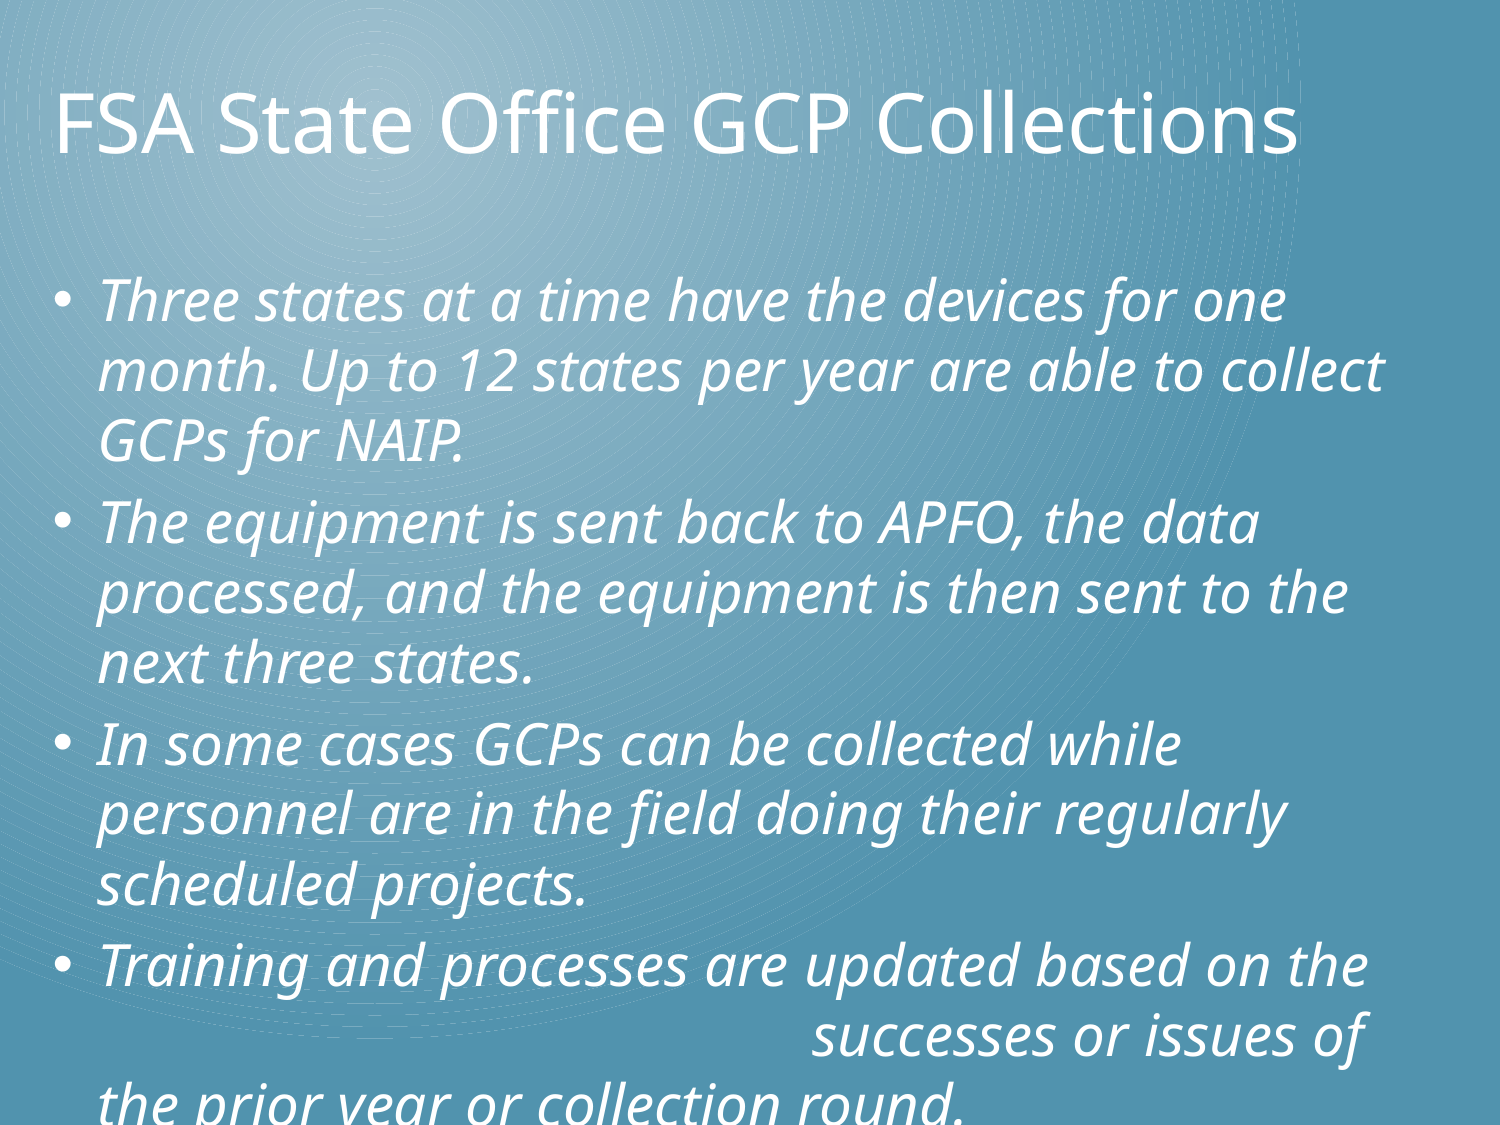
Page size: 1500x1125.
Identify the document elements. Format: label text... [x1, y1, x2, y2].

list FSA State Office GCP Collections Three states at a time have the devices for one month. Up to 12 states per year are able to collect GCPs for NAIP. The equipment is sent back to APFO, the data processed, and the equipment is then sent to the next three states. In some cases GCPs can be collected while personnel are in the field doing their regularly scheduled projects. Training and processes are updated based on the successes or issues of the prior year or collection round. Over 700 GCPs have been collected so far, with a total value of over $210,000. *Based on $300 cost per GCP if purchased [37, 62, 1463, 1100]
